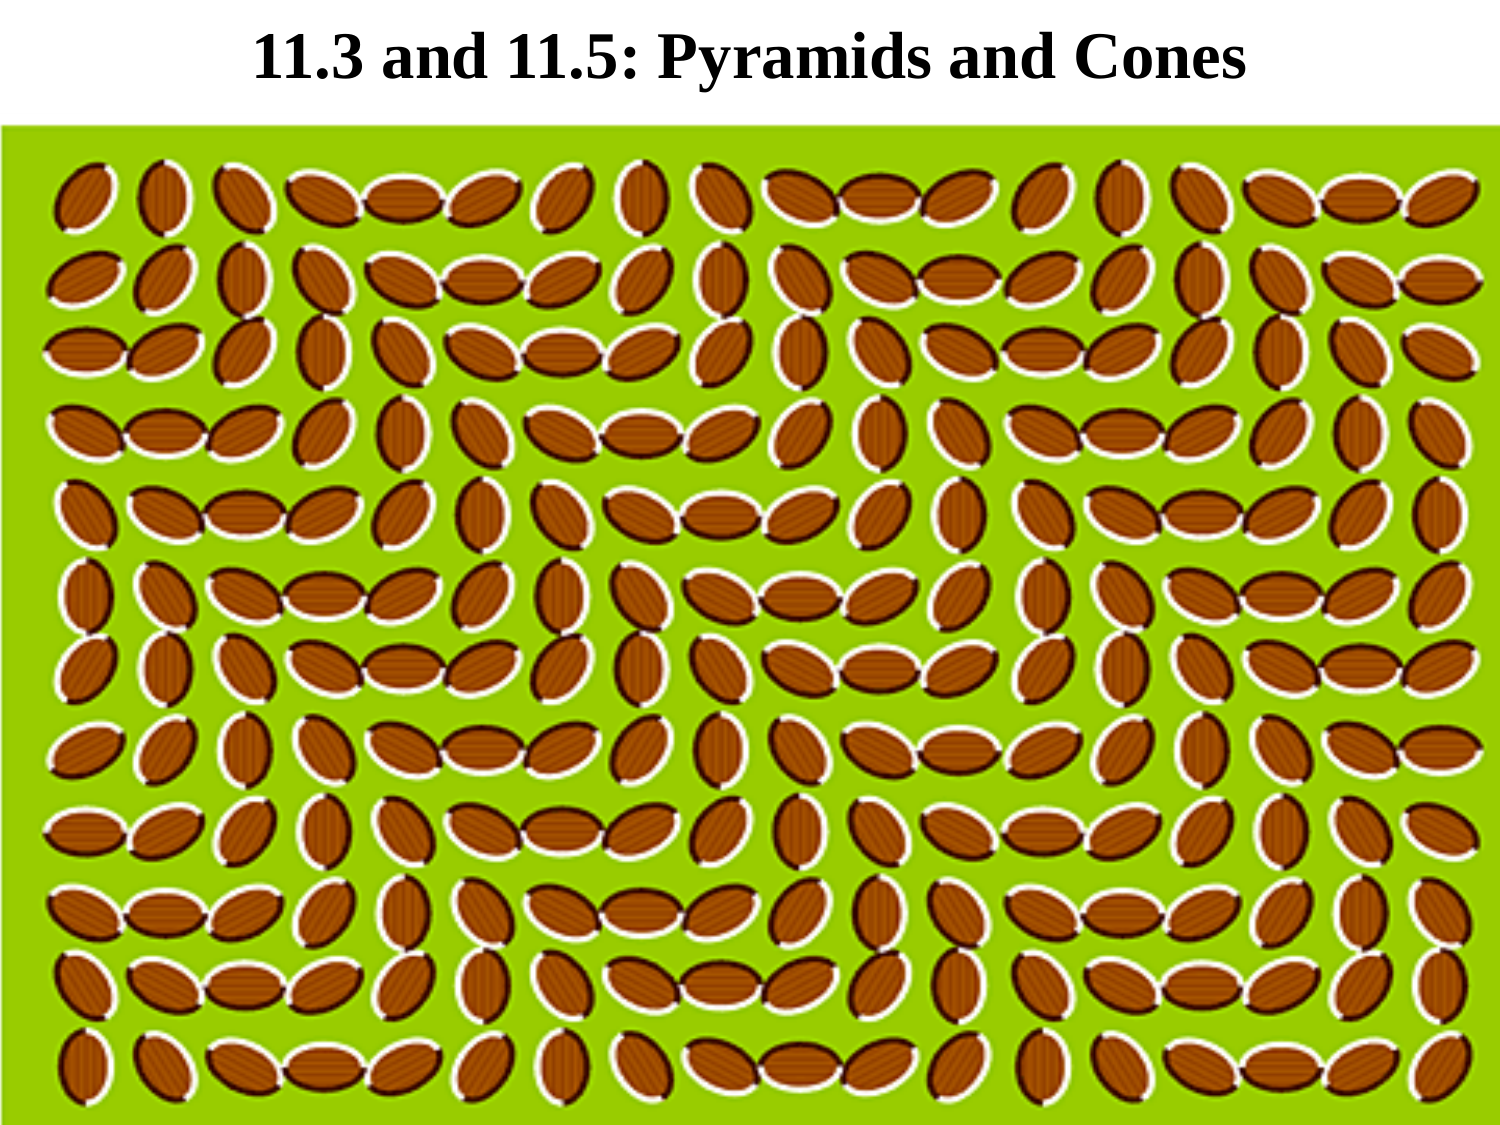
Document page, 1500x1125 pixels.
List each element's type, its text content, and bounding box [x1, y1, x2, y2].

picture [0, 112, 1500, 1125]
text_box 11.3 and 11.5: Pyramids and Cones [0, 4, 1500, 100]
